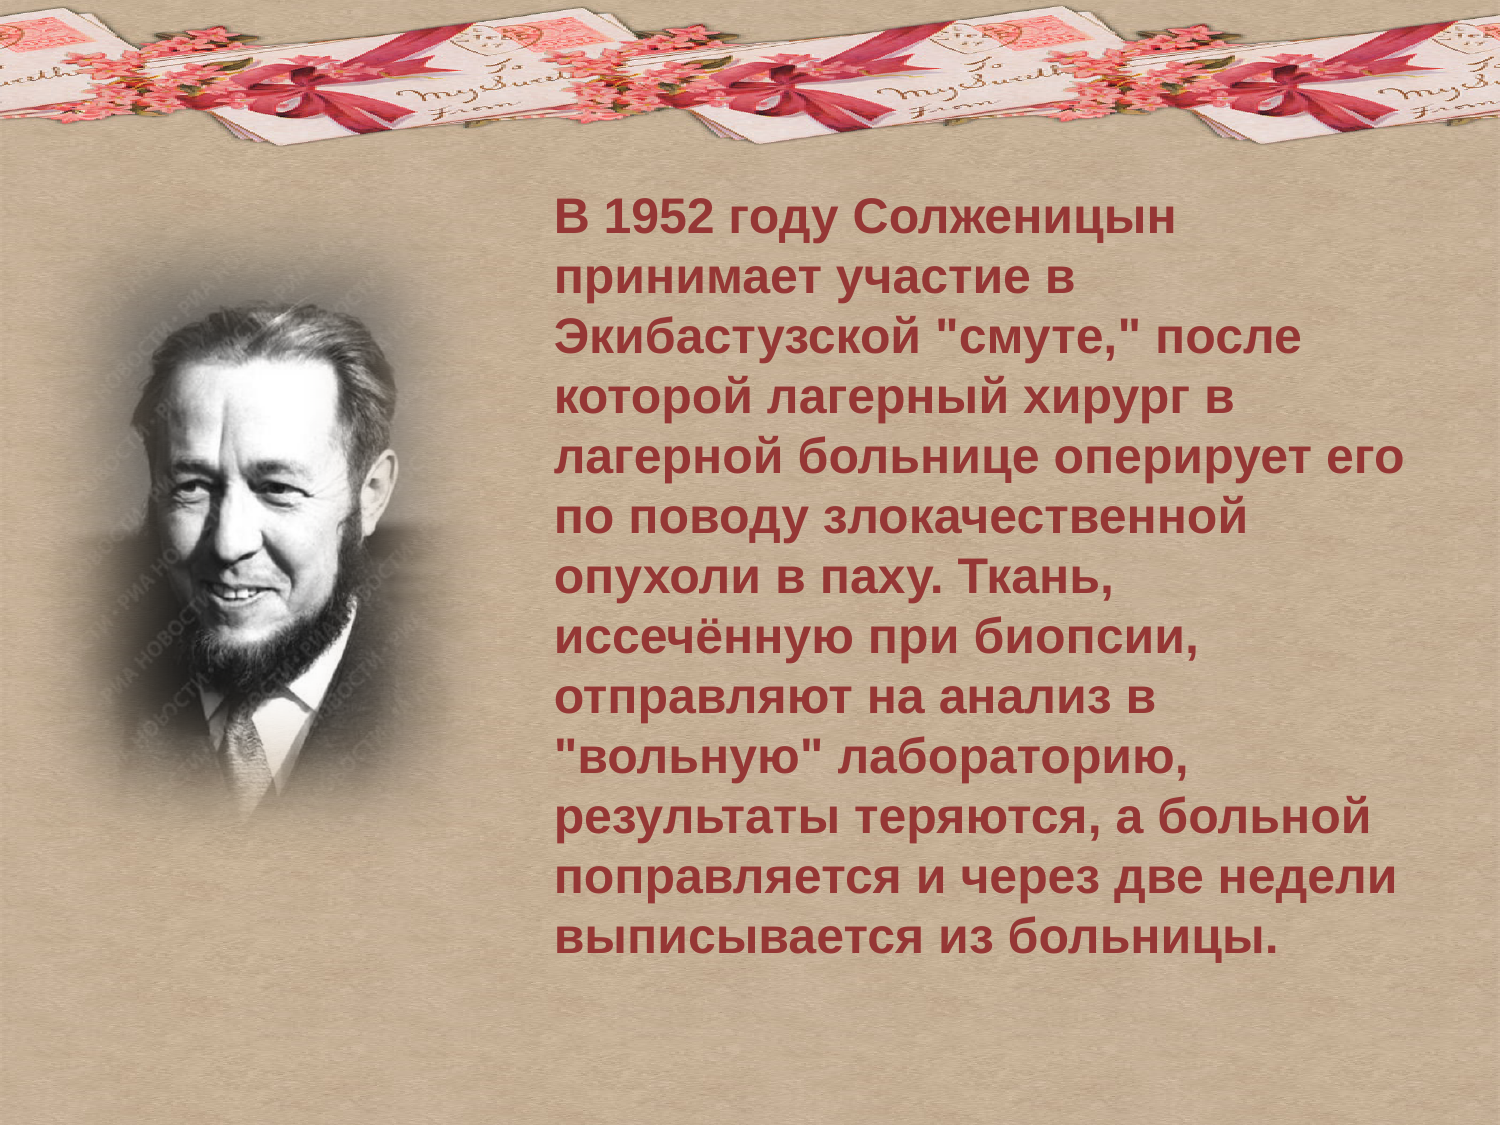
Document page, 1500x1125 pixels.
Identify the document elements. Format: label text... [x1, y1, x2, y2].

picture [0, 0, 1500, 1125]
text_box В 1952 году Солженицын принимает участие в Экибастузской "смуте," после которой лагерный хирург в лагерной больнице оперирует его по поводу злокачественной опухоли в паху. Ткань, иссечённую при биопсии, отправляют на анализ в "вольную" лабораторию, результаты теряются, а больной поправляется и через две недели выписывается из больницы. [539, 175, 1430, 971]
